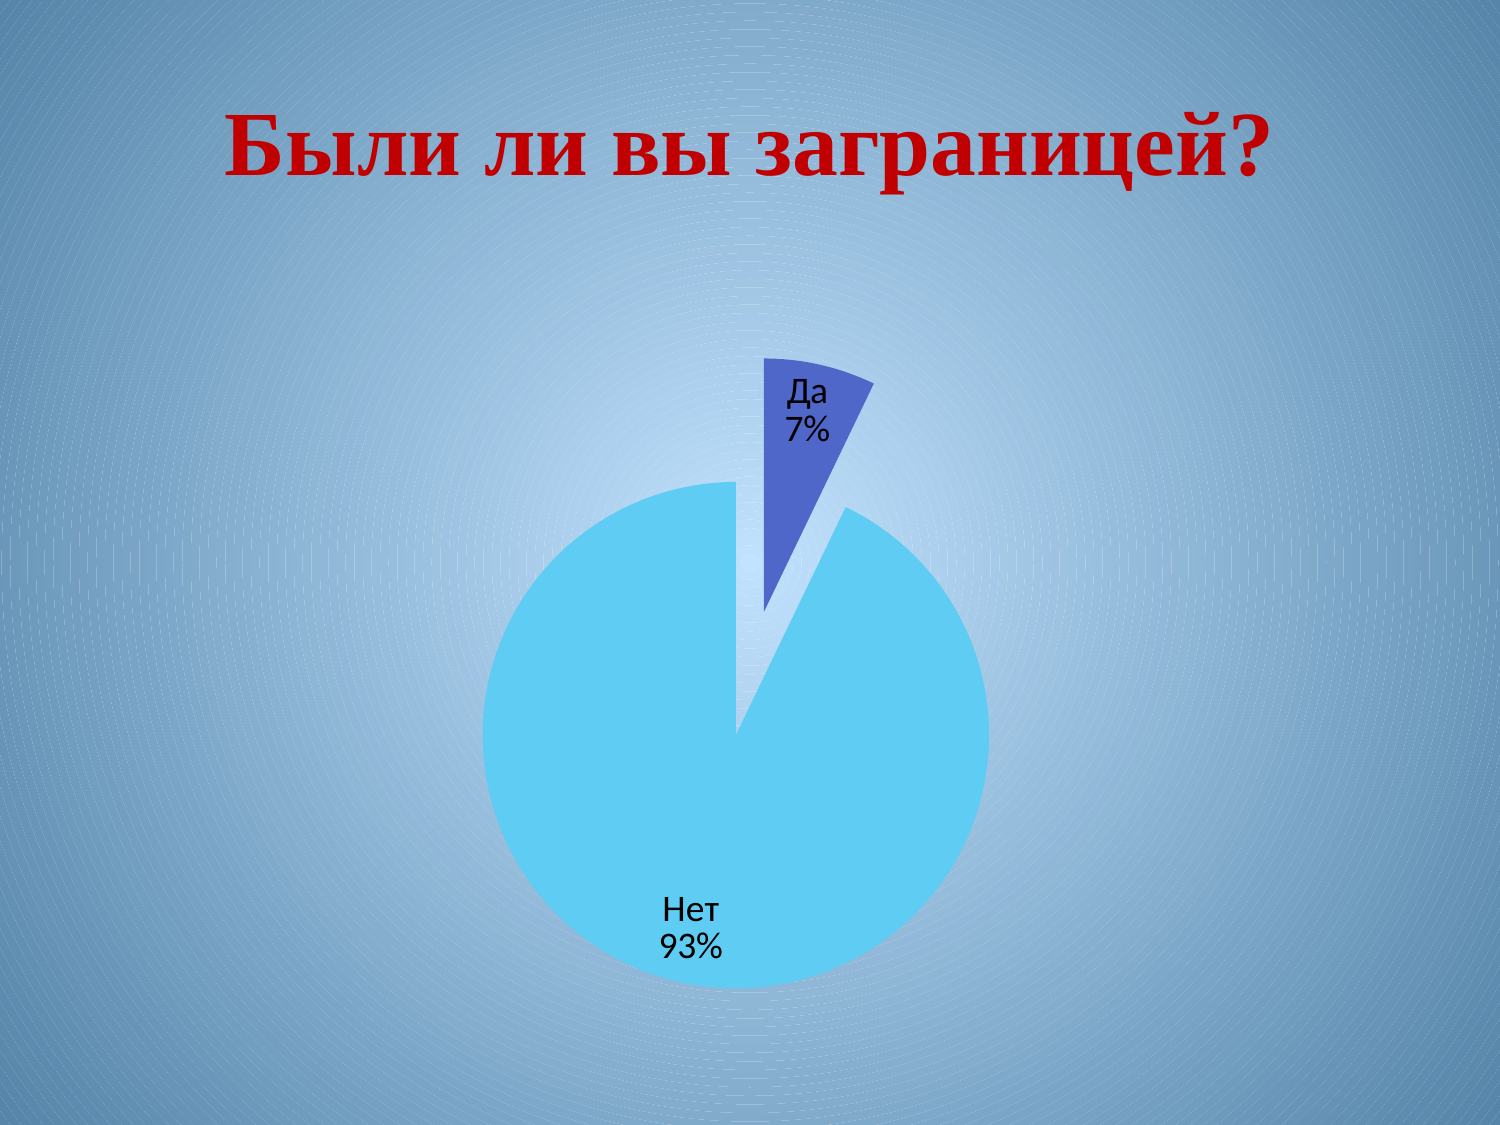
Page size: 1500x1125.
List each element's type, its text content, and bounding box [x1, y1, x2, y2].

title Были ли вы заграницей? [75, 45, 1425, 233]
chart [74, 262, 1426, 1006]
